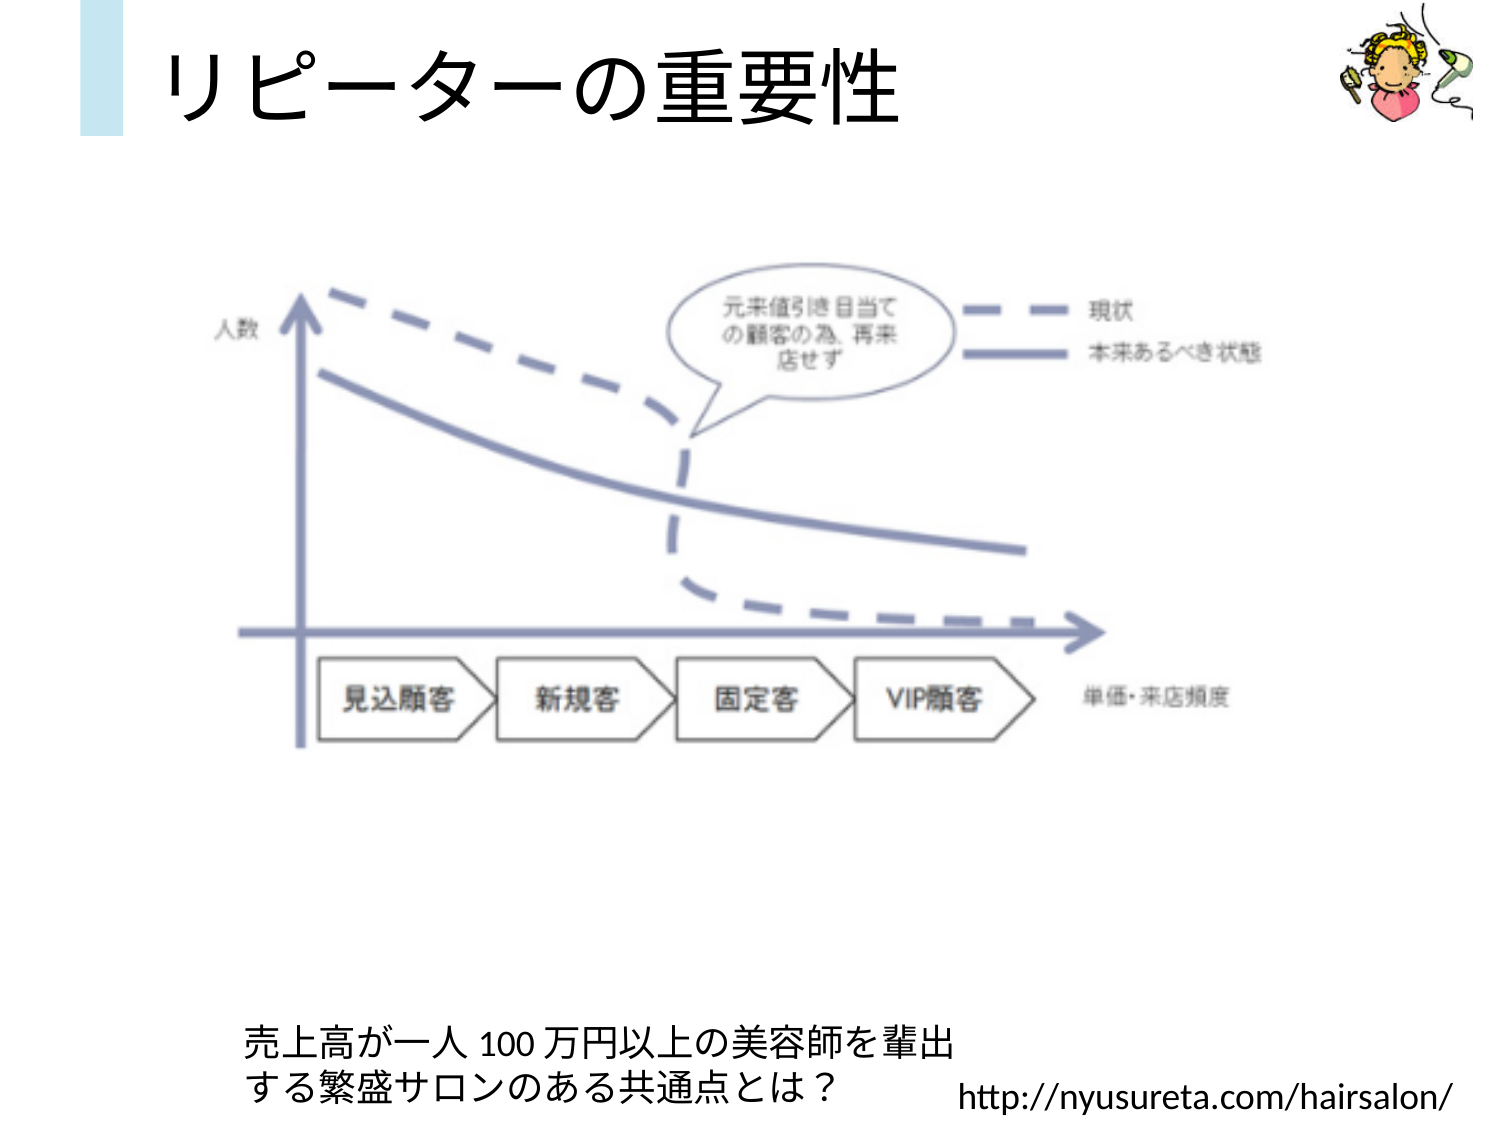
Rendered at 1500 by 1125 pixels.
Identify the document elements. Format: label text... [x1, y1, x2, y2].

text_box [79, 0, 124, 137]
picture [1340, 2, 1473, 122]
picture [205, 256, 1341, 764]
text_box http://nyusureta.com/hairsalon/ [942, 1064, 1469, 1125]
title リピーターの重要性 [138, 24, 1433, 160]
text_box 売上高が一人100万円以上の美容師を輩出する繁盛サロンのある共通点とは？ [229, 1011, 980, 1117]
